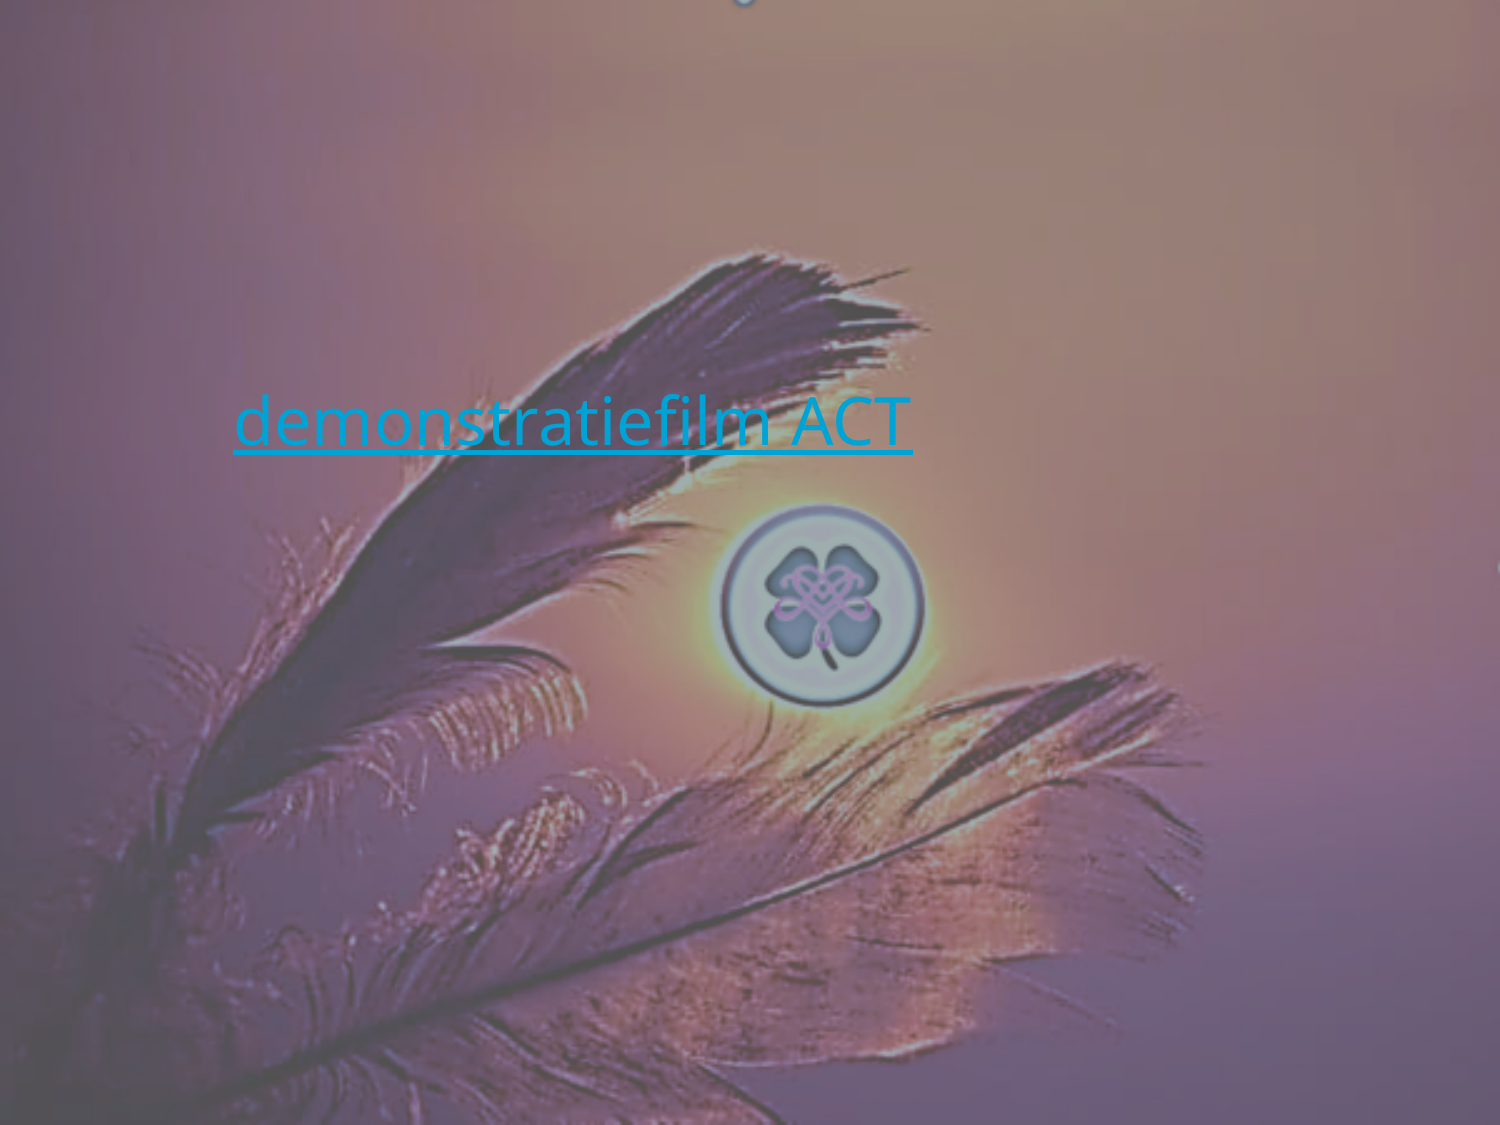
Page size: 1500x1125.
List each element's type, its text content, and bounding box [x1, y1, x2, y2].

picture [0, 0, 1500, 1125]
text_box demonstratiefilm ACT [218, 326, 1353, 477]
